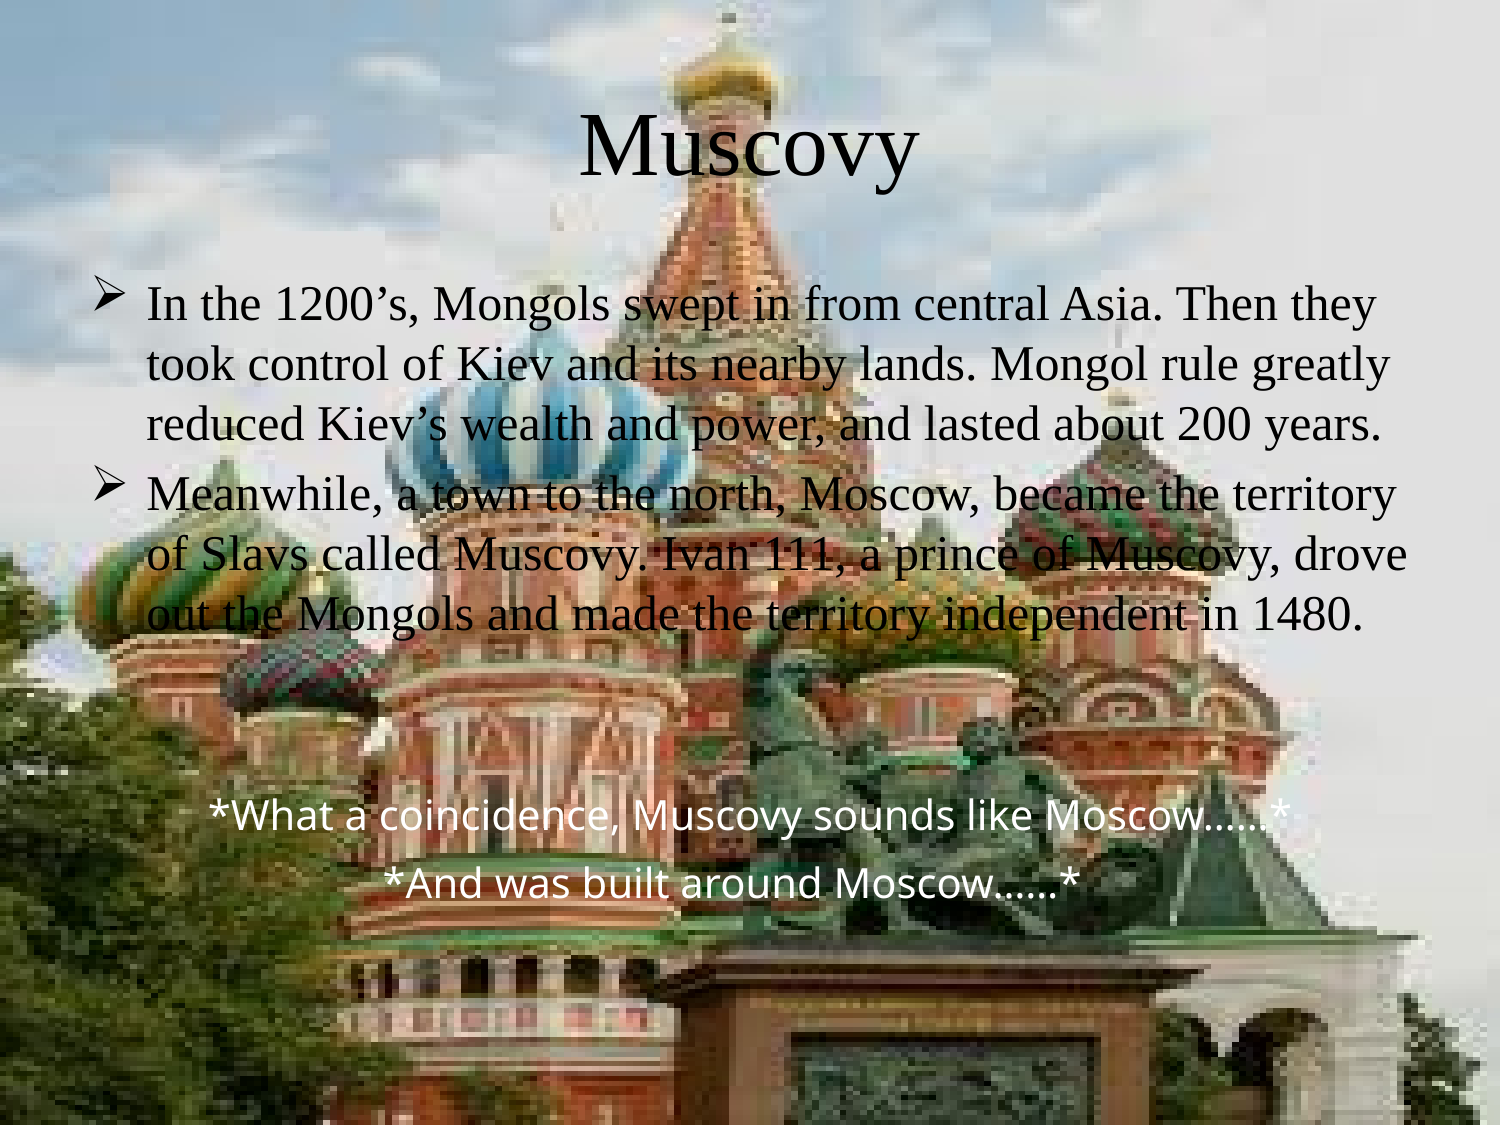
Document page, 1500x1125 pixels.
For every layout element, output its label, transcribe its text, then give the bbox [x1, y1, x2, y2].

list In the 1200’s, Mongols swept in from central Asia. Then they took control of Kiev and its nearby lands. Mongol rule greatly reduced Kiev’s wealth and power, and lasted about 200 years. Meanwhile, a town to the north, Moscow, became the territory of Slavs called Muscovy. Ivan 111, a prince of Muscovy, drove out the Mongols and made the territory independent in 1480. *What a coincidence, Muscovy sounds like Moscow……* *And was built around Moscow……* [74, 262, 1426, 1006]
title Muscovy [74, 44, 1426, 233]
picture [0, 0, 1500, 1125]
